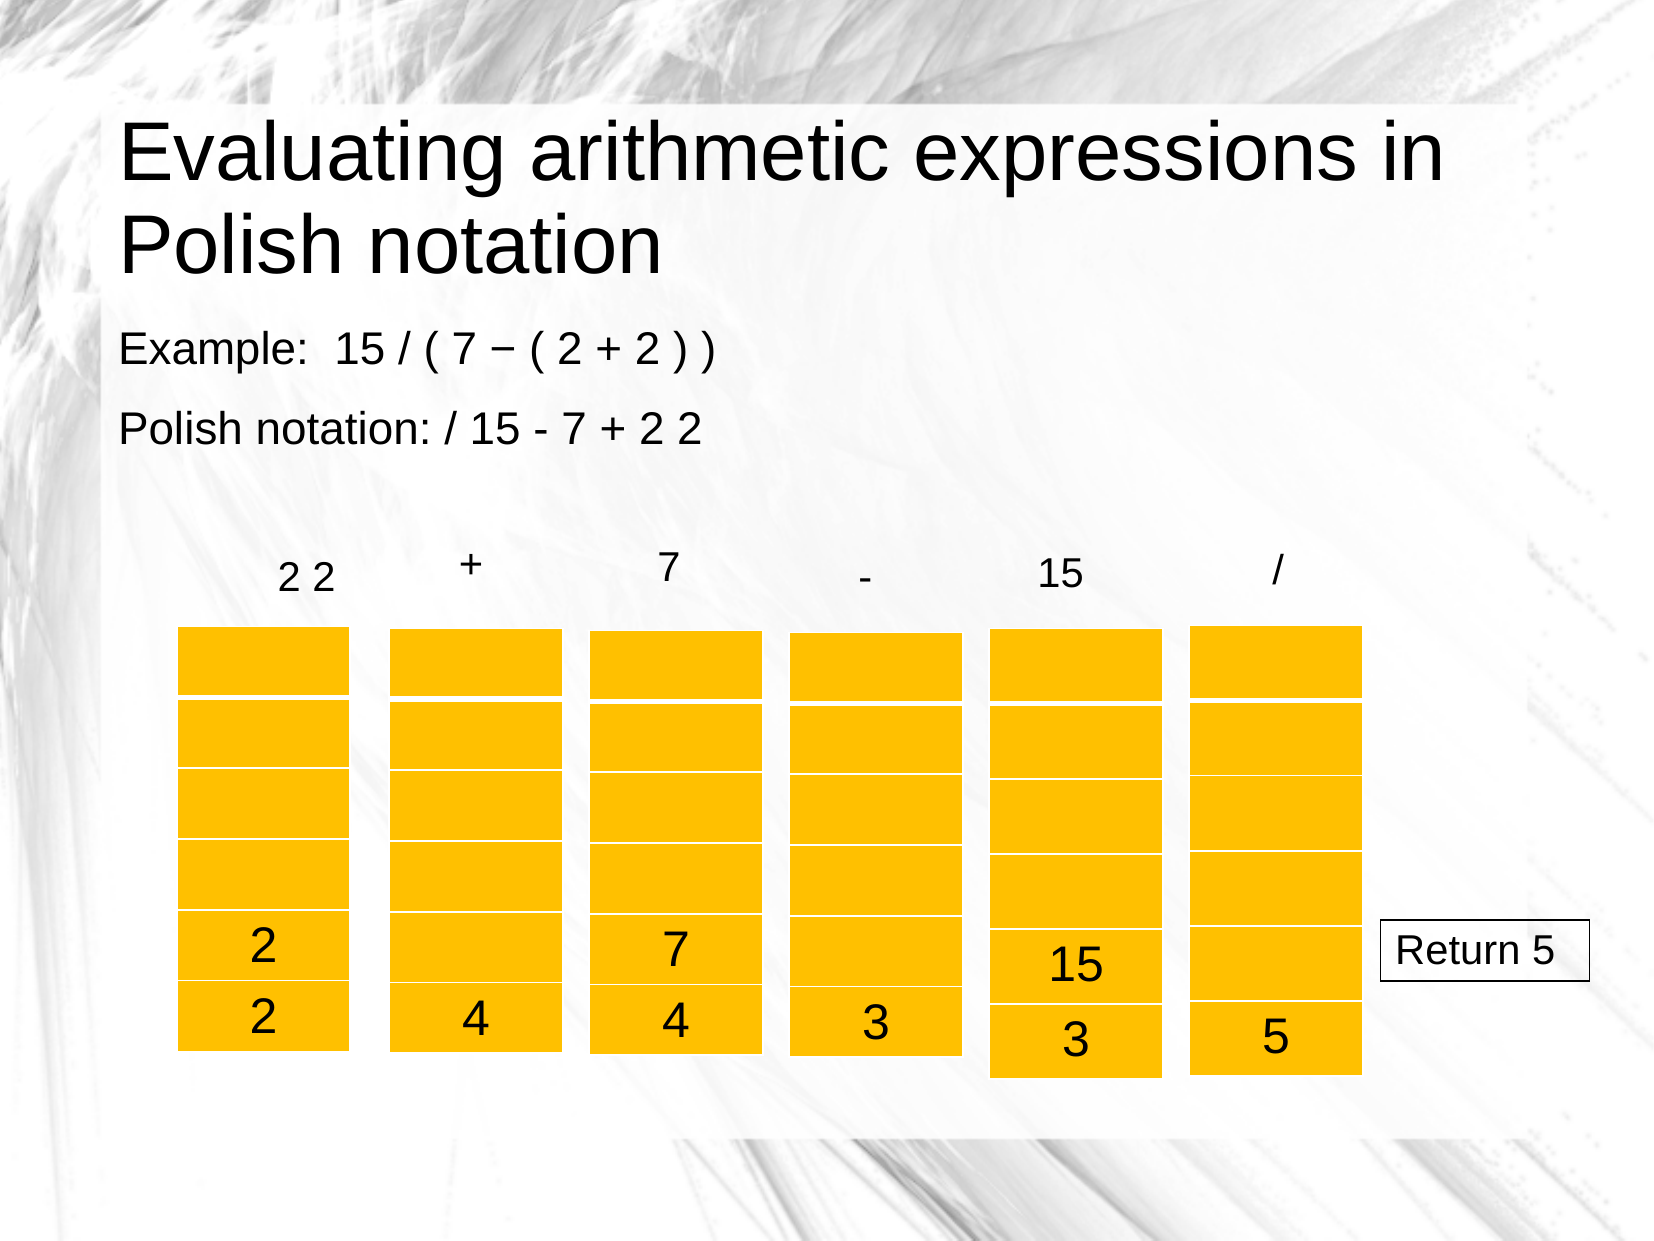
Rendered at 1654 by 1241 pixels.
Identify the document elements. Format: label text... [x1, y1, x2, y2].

table_cell [390, 771, 562, 840]
table_header [178, 627, 349, 695]
table_cell [178, 840, 349, 909]
table_cell 4 [590, 985, 762, 1054]
text_box 15 [1013, 543, 1099, 605]
table_cell [790, 706, 962, 773]
table_cell [590, 773, 762, 842]
table_cell [178, 769, 349, 838]
text_box 7 [608, 536, 696, 599]
table_header [790, 633, 962, 701]
list Example: 15 / ( 7 − ( 2 + 2 ) ) Polish notation: / 15 - 7 + 2 2 [118, 319, 1571, 1109]
table_cell 7 [590, 915, 762, 984]
table_cell [390, 702, 562, 769]
picture [0, 0, 1654, 1241]
table_cell [178, 700, 349, 767]
table_cell [790, 917, 962, 986]
table_cell [990, 706, 1162, 778]
table_header [590, 631, 762, 699]
table_cell [390, 842, 562, 911]
table_cell [590, 844, 762, 913]
table_header [990, 629, 1162, 701]
table_cell 2 [178, 911, 349, 980]
table_cell [1190, 927, 1362, 1000]
title Evaluating arithmetic expressions in Polish notation [118, 93, 1506, 299]
table_cell [390, 913, 562, 982]
table_cell [590, 704, 762, 771]
text_box - [802, 547, 887, 609]
text_box 2 2 [143, 547, 351, 609]
text_box / [1213, 540, 1299, 602]
text_box + [432, 533, 499, 596]
table_cell [1190, 776, 1362, 850]
table_cell 4 [390, 983, 562, 1052]
table_header [1190, 626, 1362, 698]
table_cell [1190, 852, 1362, 925]
table_cell 2 [178, 981, 349, 1051]
text_box Return 5 [1380, 920, 1590, 982]
table_cell [990, 855, 1162, 928]
table_cell [790, 775, 962, 844]
table_cell [1190, 703, 1362, 775]
table_cell [790, 846, 962, 915]
table_cell 3 [990, 1005, 1162, 1078]
table_cell [990, 780, 1162, 853]
table_cell 5 [1190, 1002, 1362, 1075]
table_cell 3 [790, 987, 962, 1056]
table_header [390, 629, 562, 696]
table_cell 15 [990, 930, 1162, 1003]
